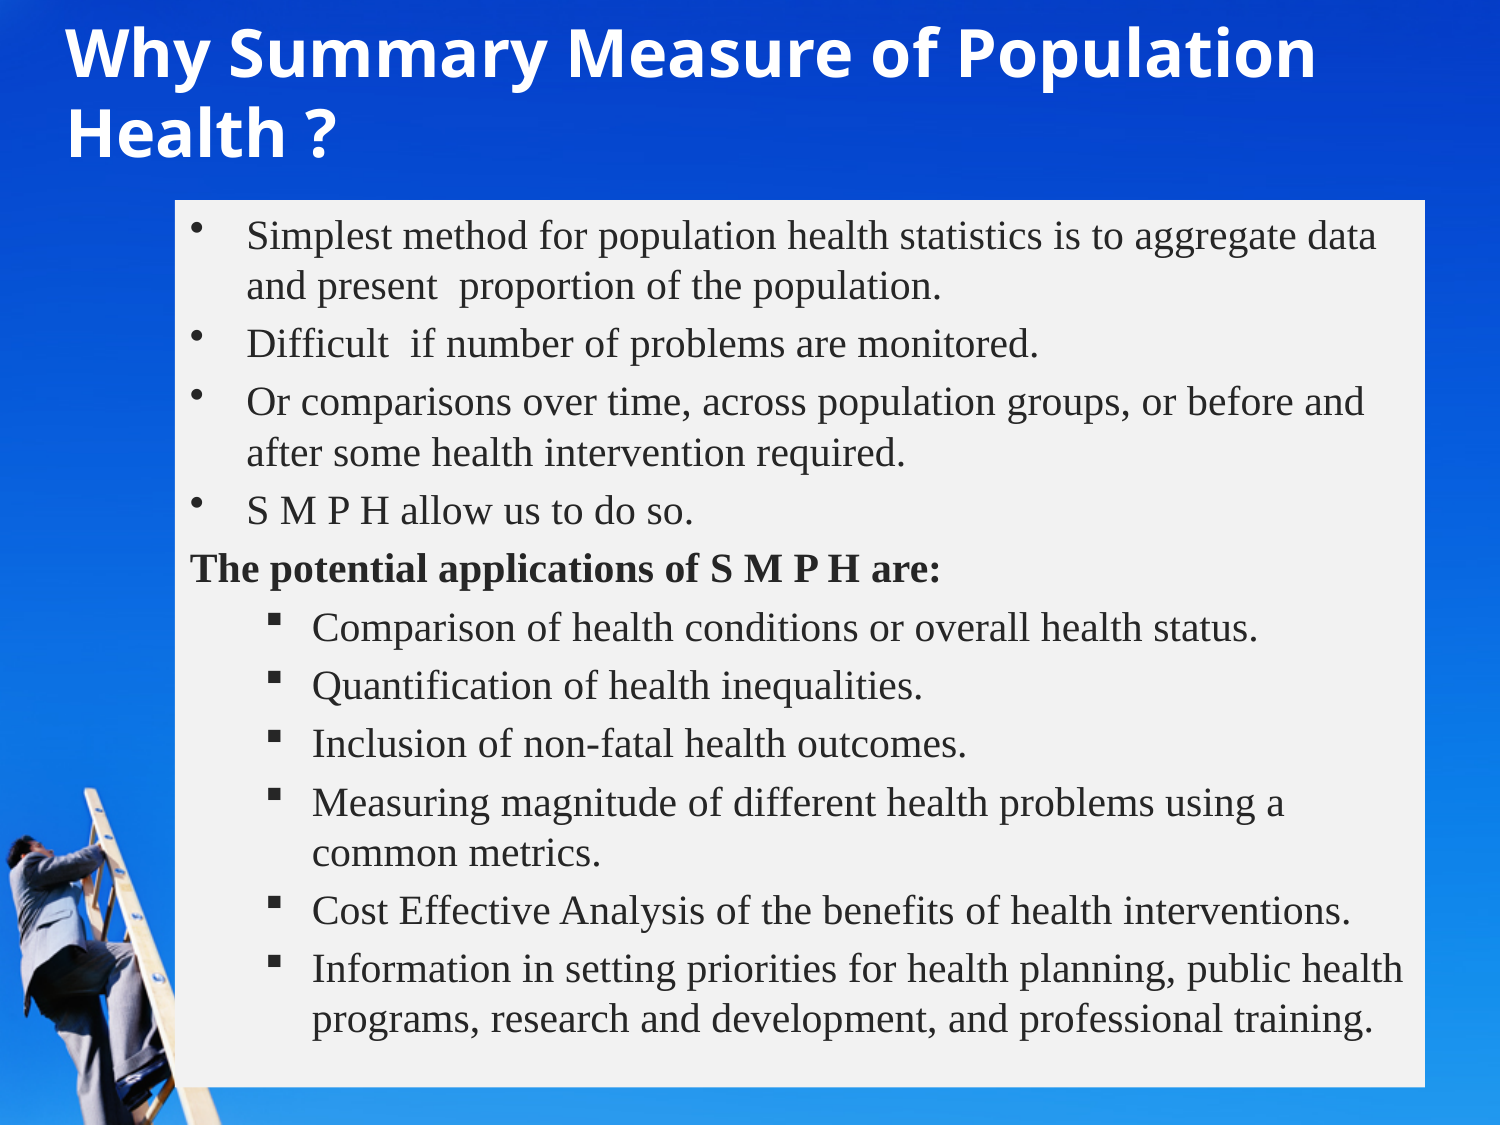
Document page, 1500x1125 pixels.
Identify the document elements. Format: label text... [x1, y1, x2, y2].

picture [0, 0, 1500, 1125]
title Why Summary Measure of Population Health ? [49, 44, 1476, 138]
list Simplest method for population health statistics is to aggregate data and present proportion of the population. Difficult if number of problems are monitored. Or comparisons over time, across population groups, or before and after some health intervention required. S M P H allow us to do so. The potential applications of S M P H are: Comparison of health conditions or overall health status. Quantification of health inequalities. Inclusion of non-fatal health outcomes. Measuring magnitude of different health problems using a common metrics. Cost Effective Analysis of the benefits of health interventions. Information in setting priorities for health planning, public health programs, research and development, and professional training. [174, 199, 1426, 1088]
